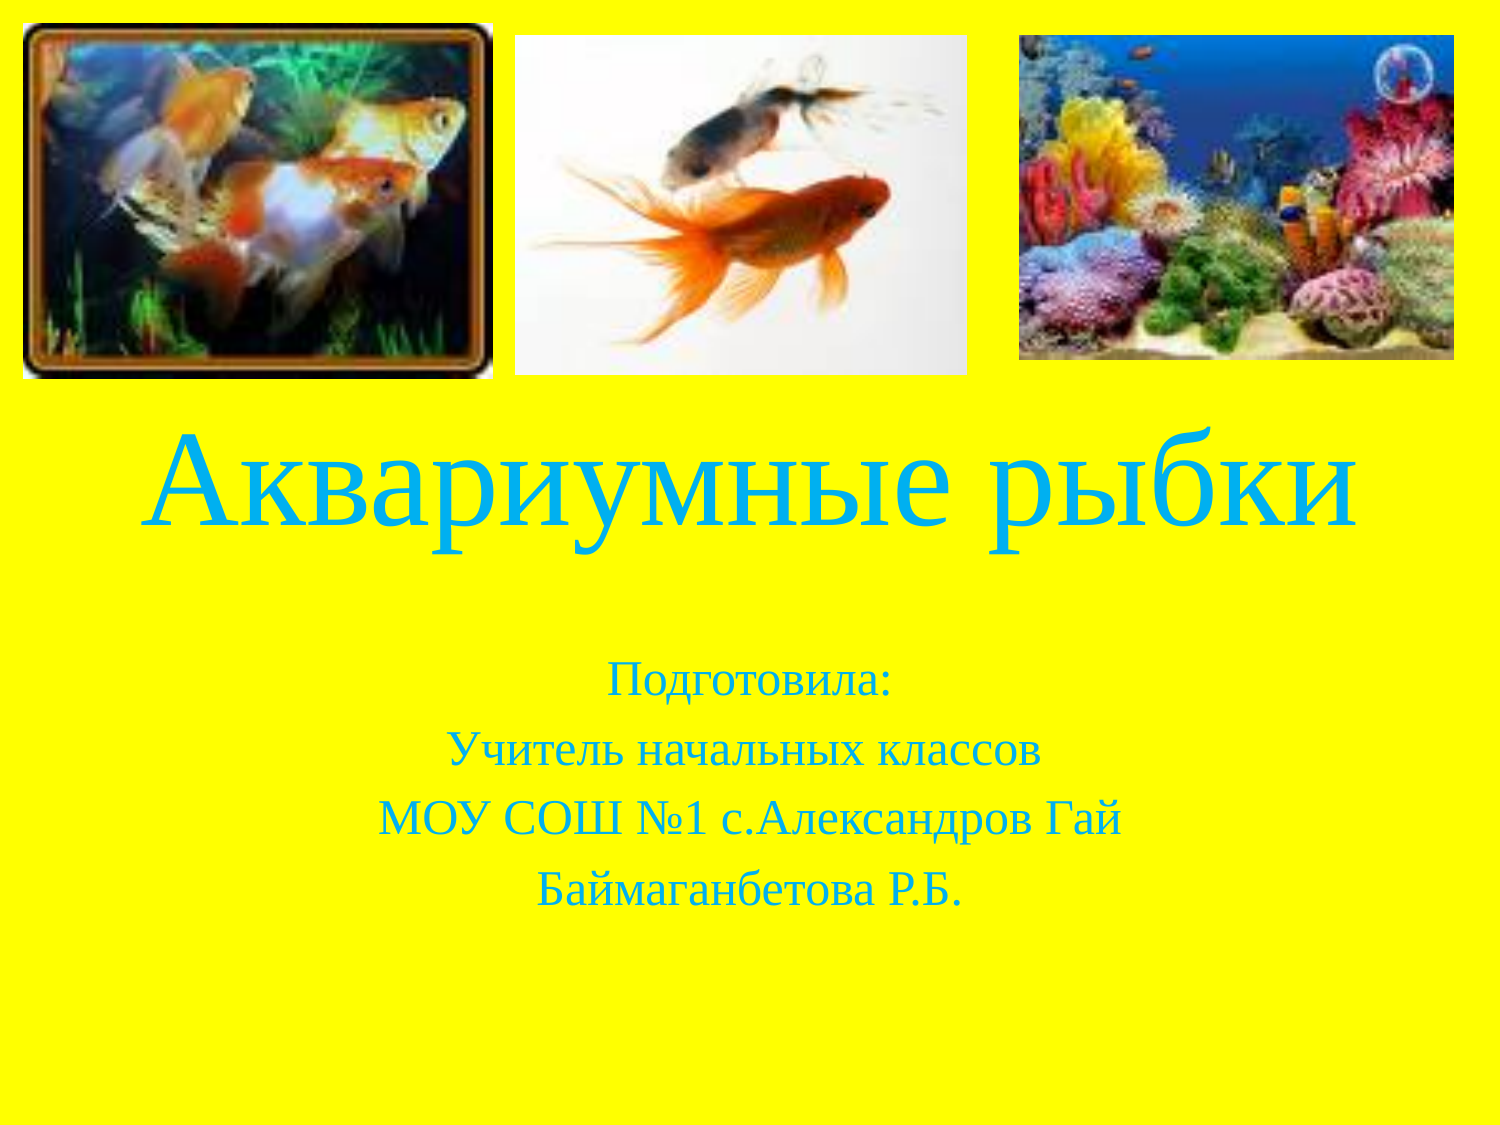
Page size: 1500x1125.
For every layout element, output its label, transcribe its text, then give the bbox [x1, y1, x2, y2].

picture [1019, 34, 1454, 360]
title Аквариумные рыбки [112, 349, 1388, 591]
subtitle Подготовила: Учитель начальных классов МОУ СОШ №1 с.Александров Гай Баймаганбетова Р.Б. [224, 637, 1276, 926]
picture [23, 23, 493, 380]
picture [515, 34, 967, 376]
